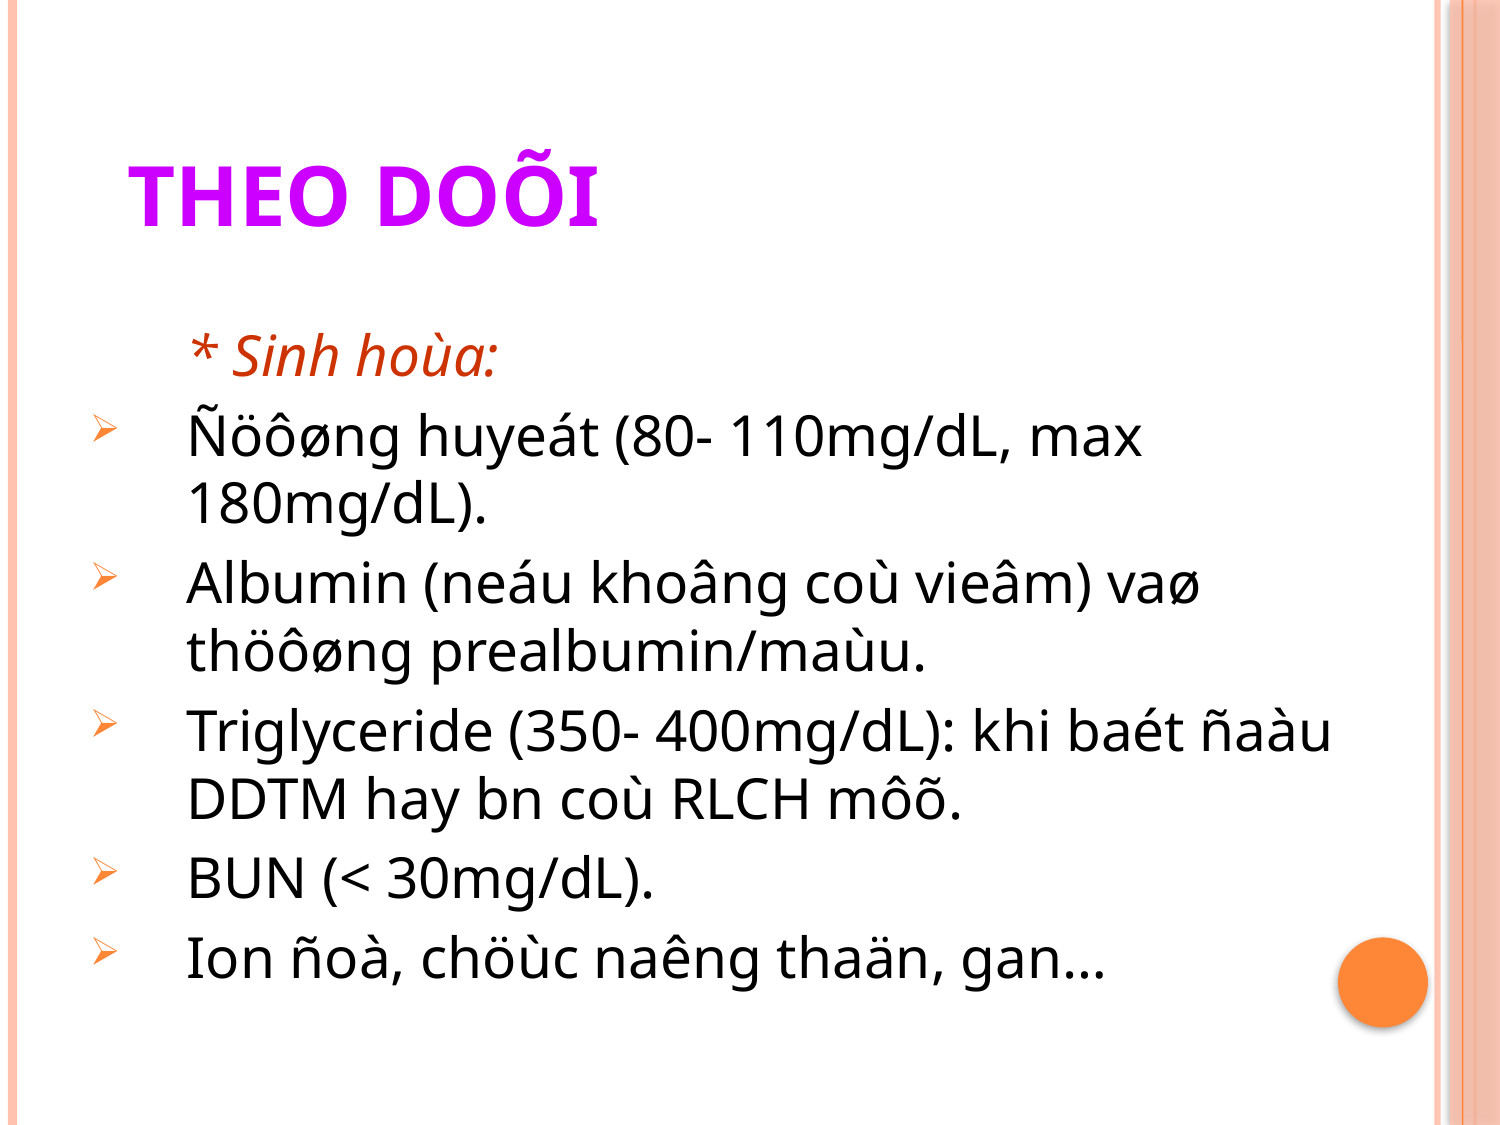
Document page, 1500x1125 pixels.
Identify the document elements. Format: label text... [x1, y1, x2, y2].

list * Sinh hoùa: Ñöôøng huyeát (80- 110mg/dL, max 180mg/dL). Albumin (neáu khoâng coù vieâm) vaø thöôøng prealbumin/maùu. Triglyceride (350- 400mg/dL): khi baét ñaàu DDTM hay bn coù RLCH môõ. BUN (< 30mg/dL). Ion ñoà, chöùc naêng thaän, gan… [75, 312, 1425, 1000]
title Theo doõi [112, 87, 1240, 250]
